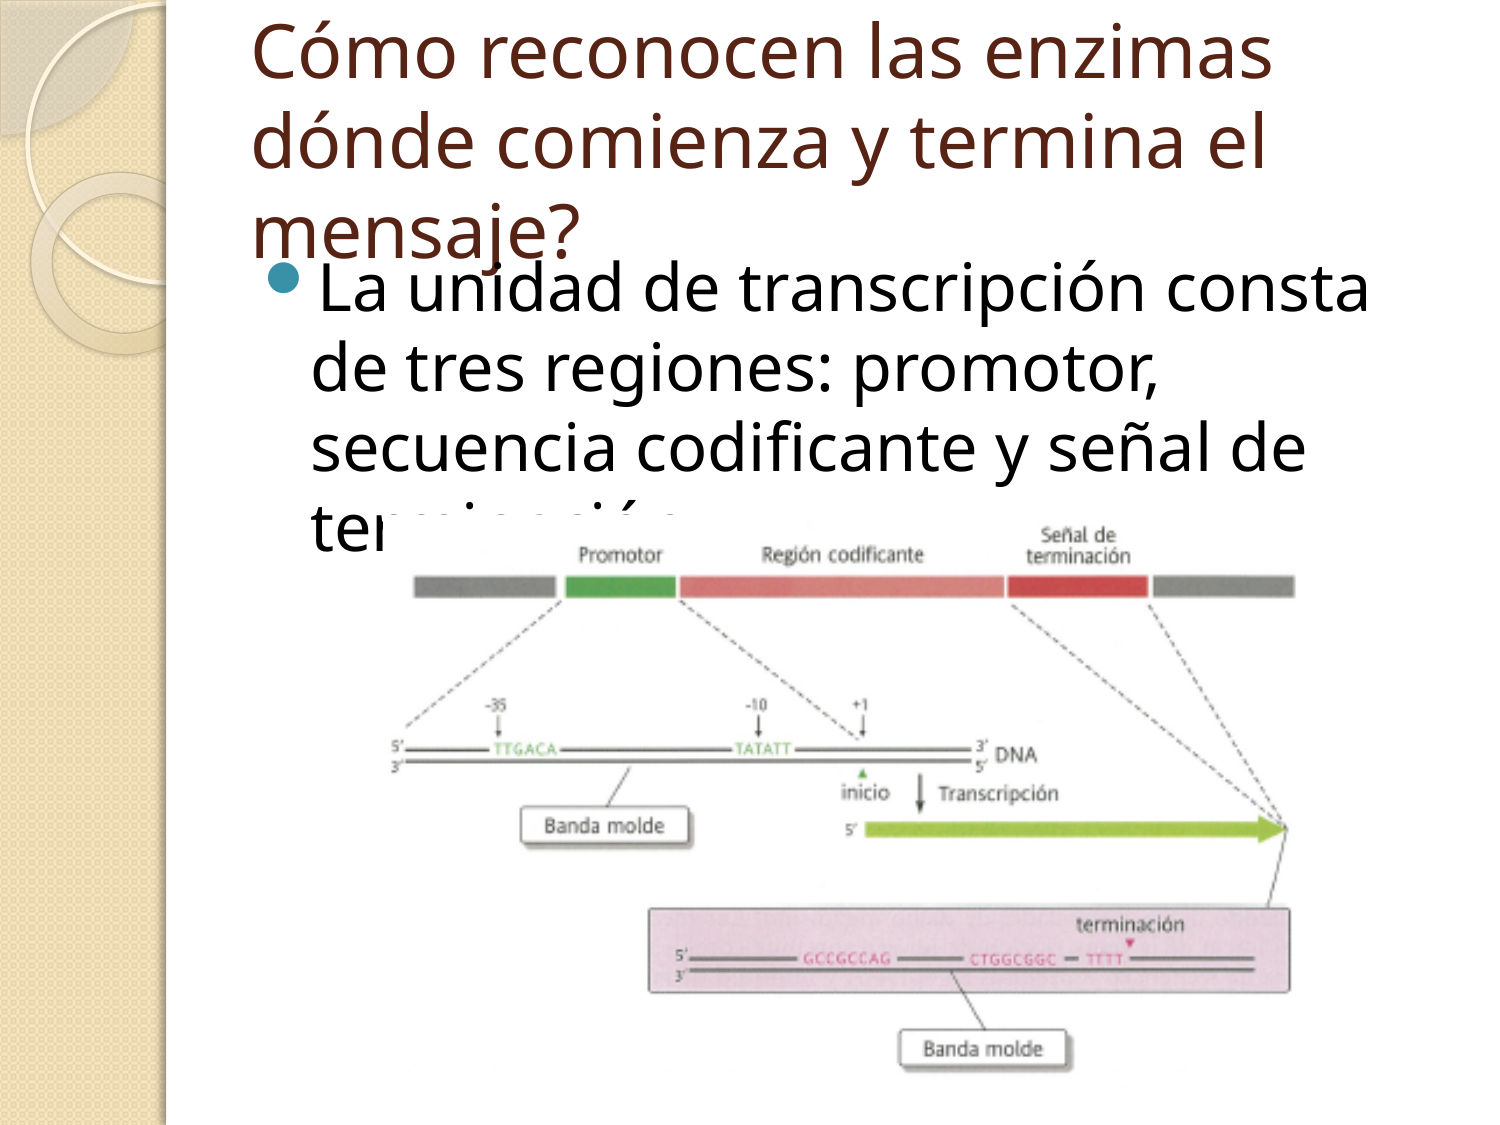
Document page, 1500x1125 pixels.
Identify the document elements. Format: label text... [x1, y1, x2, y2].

title Cómo reconocen las enzimas dónde comienza y termina el mensaje? [235, 45, 1466, 233]
list La unidad de transcripción consta de tres regiones: promotor, secuencia codificante y señal de terminación. [235, 237, 1466, 1025]
picture [383, 514, 1331, 1107]
